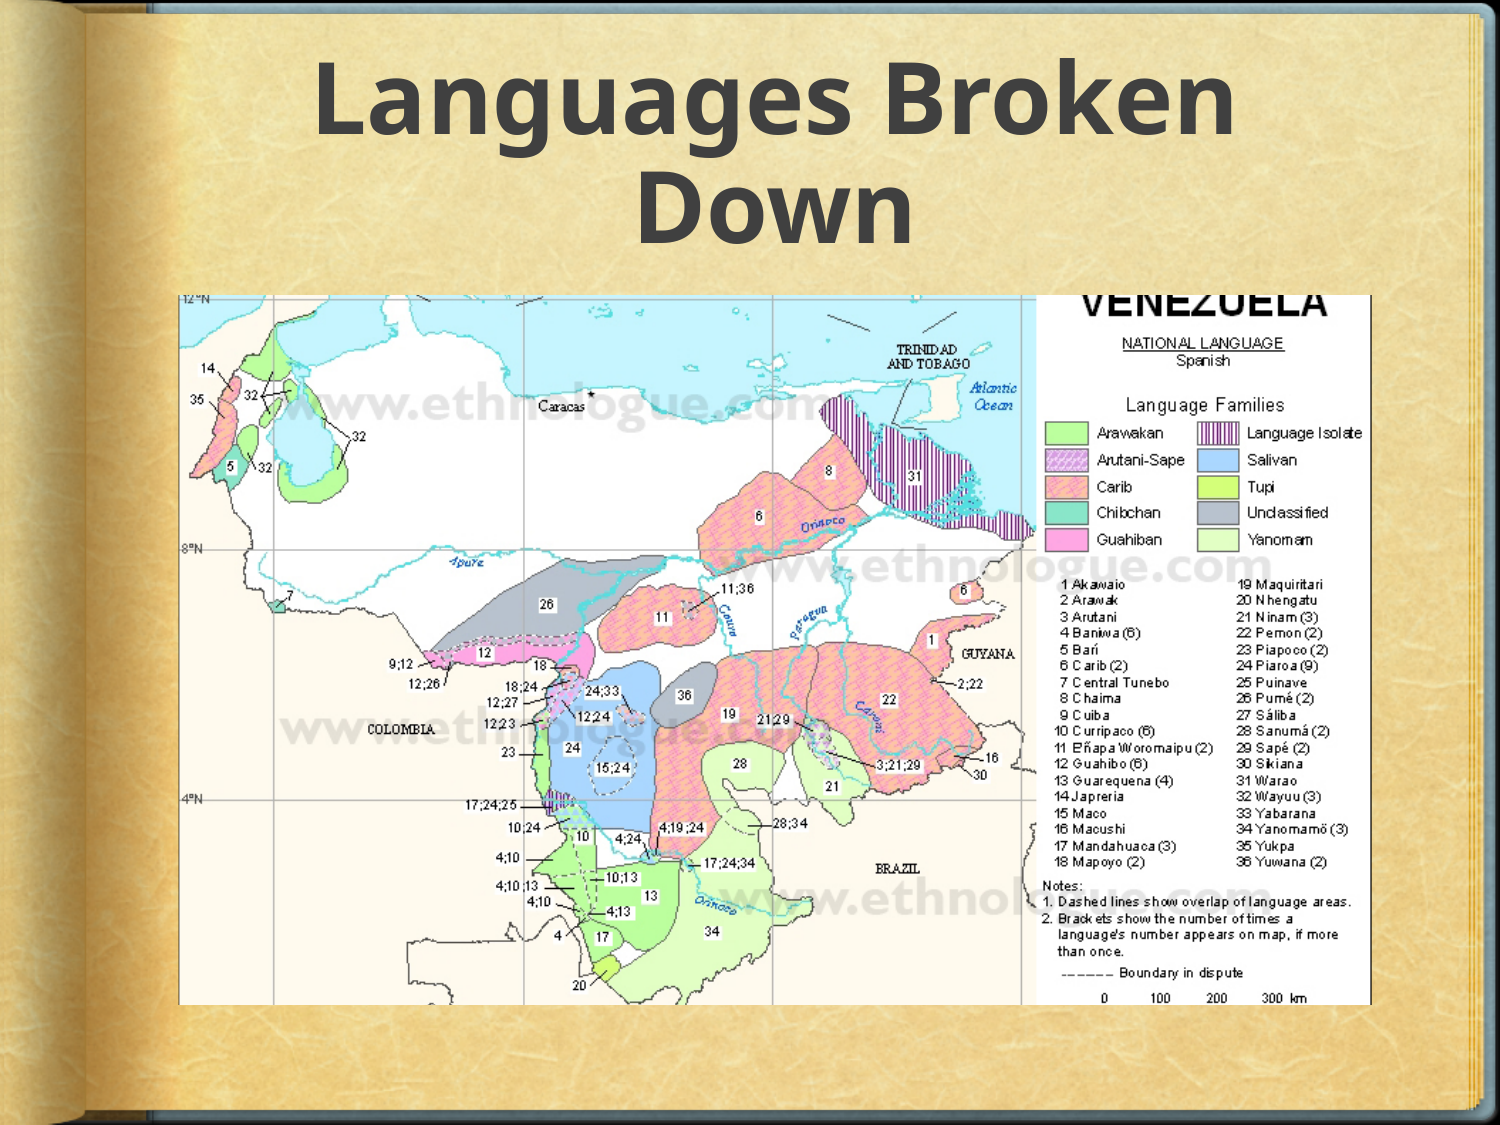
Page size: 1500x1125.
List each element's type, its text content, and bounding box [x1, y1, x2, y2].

picture [0, 0, 1500, 1125]
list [177, 294, 1373, 1006]
title Languages Broken Down [178, 45, 1372, 265]
